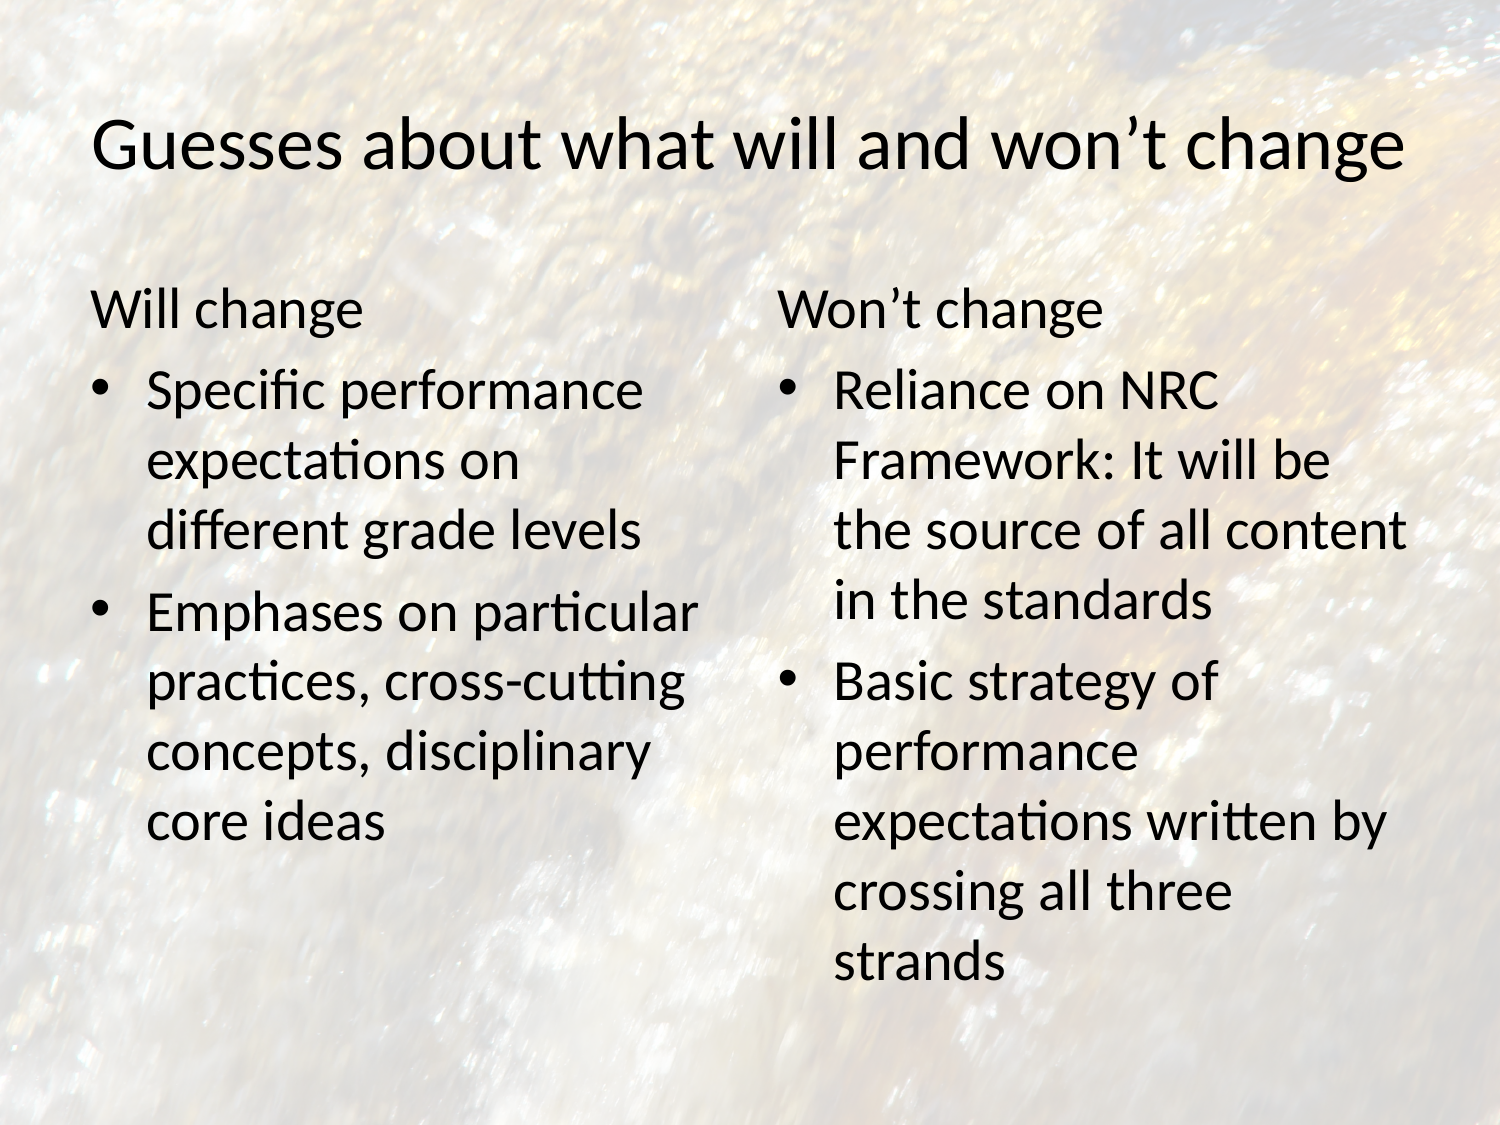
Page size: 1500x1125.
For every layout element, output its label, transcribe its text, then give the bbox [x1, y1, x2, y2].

list Won’t change Reliance on NRC Framework: It will be the source of all content in the standards Basic strategy of performance expectations written by crossing all three strands [762, 262, 1425, 1005]
list Will change Specific performance expectations on different grade levels Emphases on particular practices, cross-cutting concepts, disciplinary core ideas [75, 262, 738, 1005]
title Guesses about what will and won’t change [75, 45, 1425, 233]
